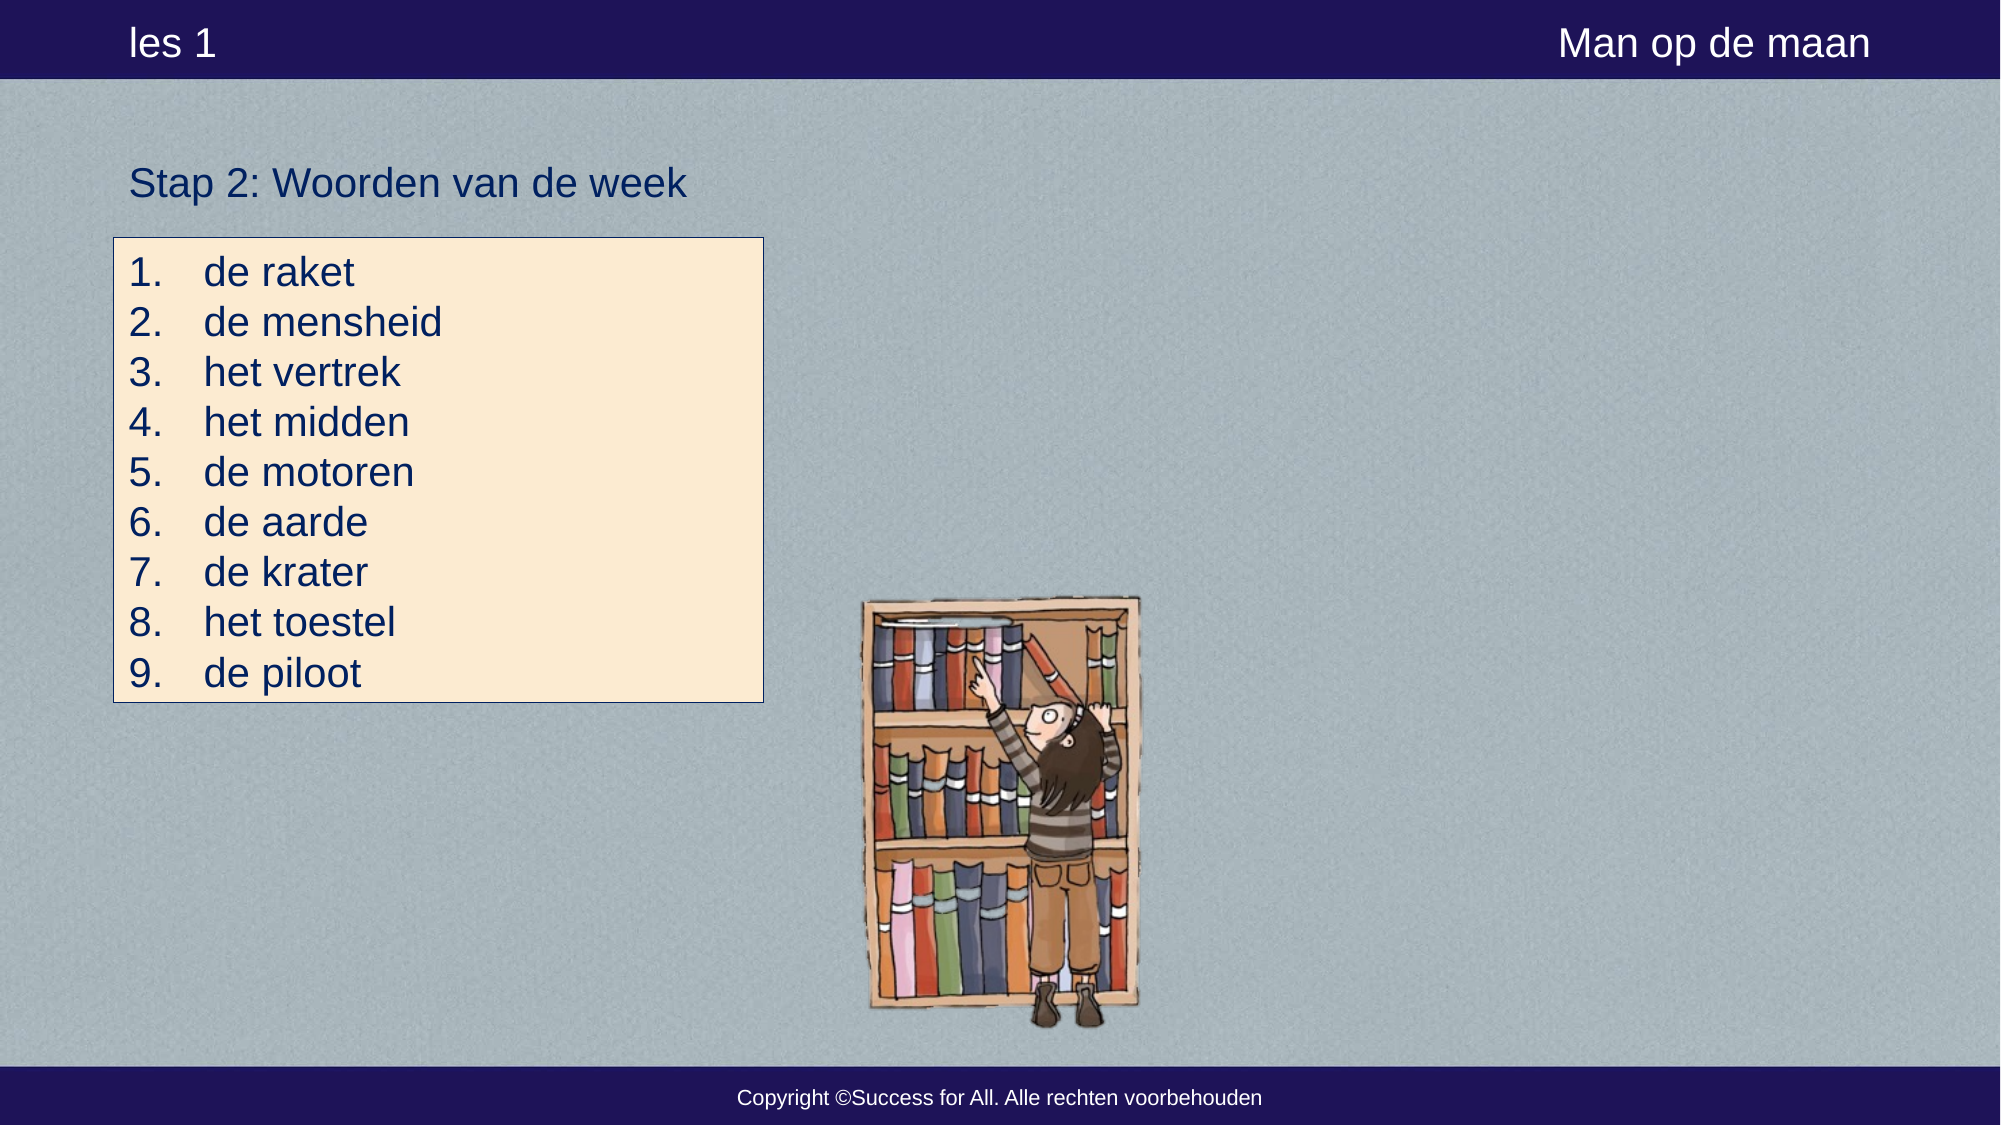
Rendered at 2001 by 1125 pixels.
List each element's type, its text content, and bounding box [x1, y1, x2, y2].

text_box les 1 [114, 8, 354, 73]
picture [0, 0, 2001, 1125]
text_box Copyright ©Success for All. Alle rechten voorbehouden [0, 1076, 2000, 1125]
text_box Stap 2: Woorden van de week [113, 148, 1635, 214]
text_box de raket de mensheid het vertrek het midden de motoren de aarde de krater het toestel de piloot [113, 237, 764, 703]
text_box Man op de maan [999, 8, 1886, 73]
